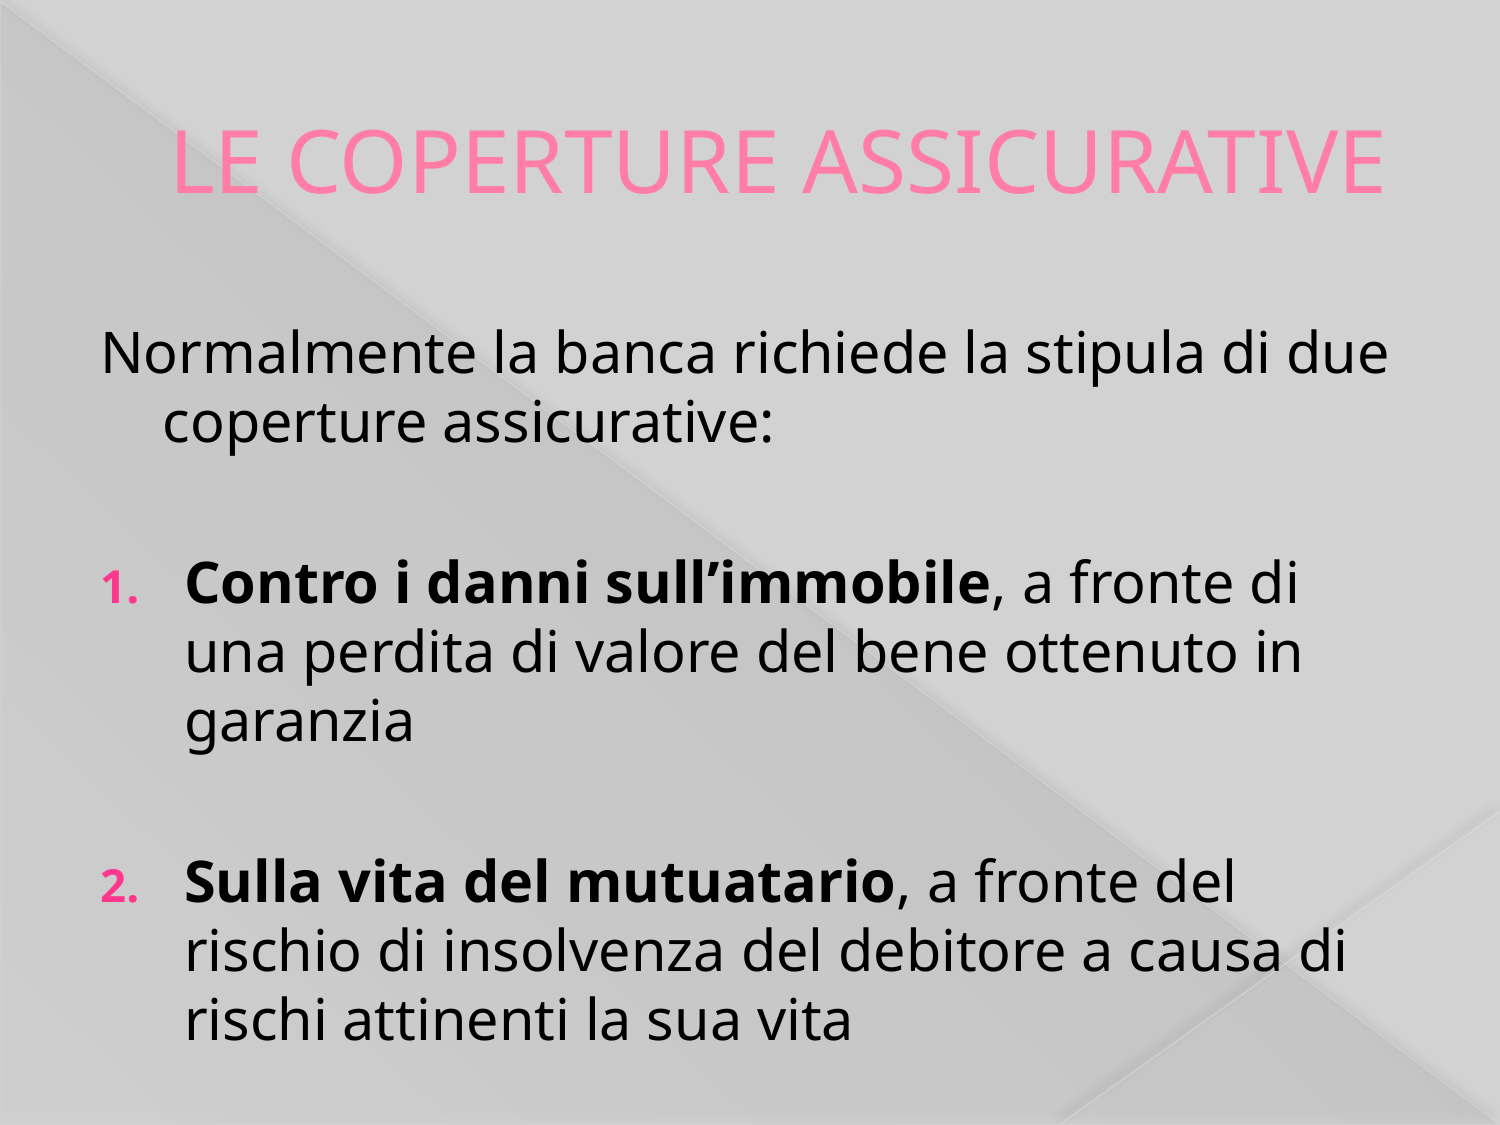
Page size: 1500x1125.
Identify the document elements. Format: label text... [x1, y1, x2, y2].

title LE COPERTURE ASSICURATIVE [75, 43, 1425, 274]
list Normalmente la banca richiede la stipula di due coperture assicurative: Contro i danni sull’immobile, a fronte di una perdita di valore del bene ottenuto in garanzia Sulla vita del mutuatario, a fronte del rischio di insolvenza del debitore a causa di rischi attinenti la sua vita [75, 308, 1425, 1059]
